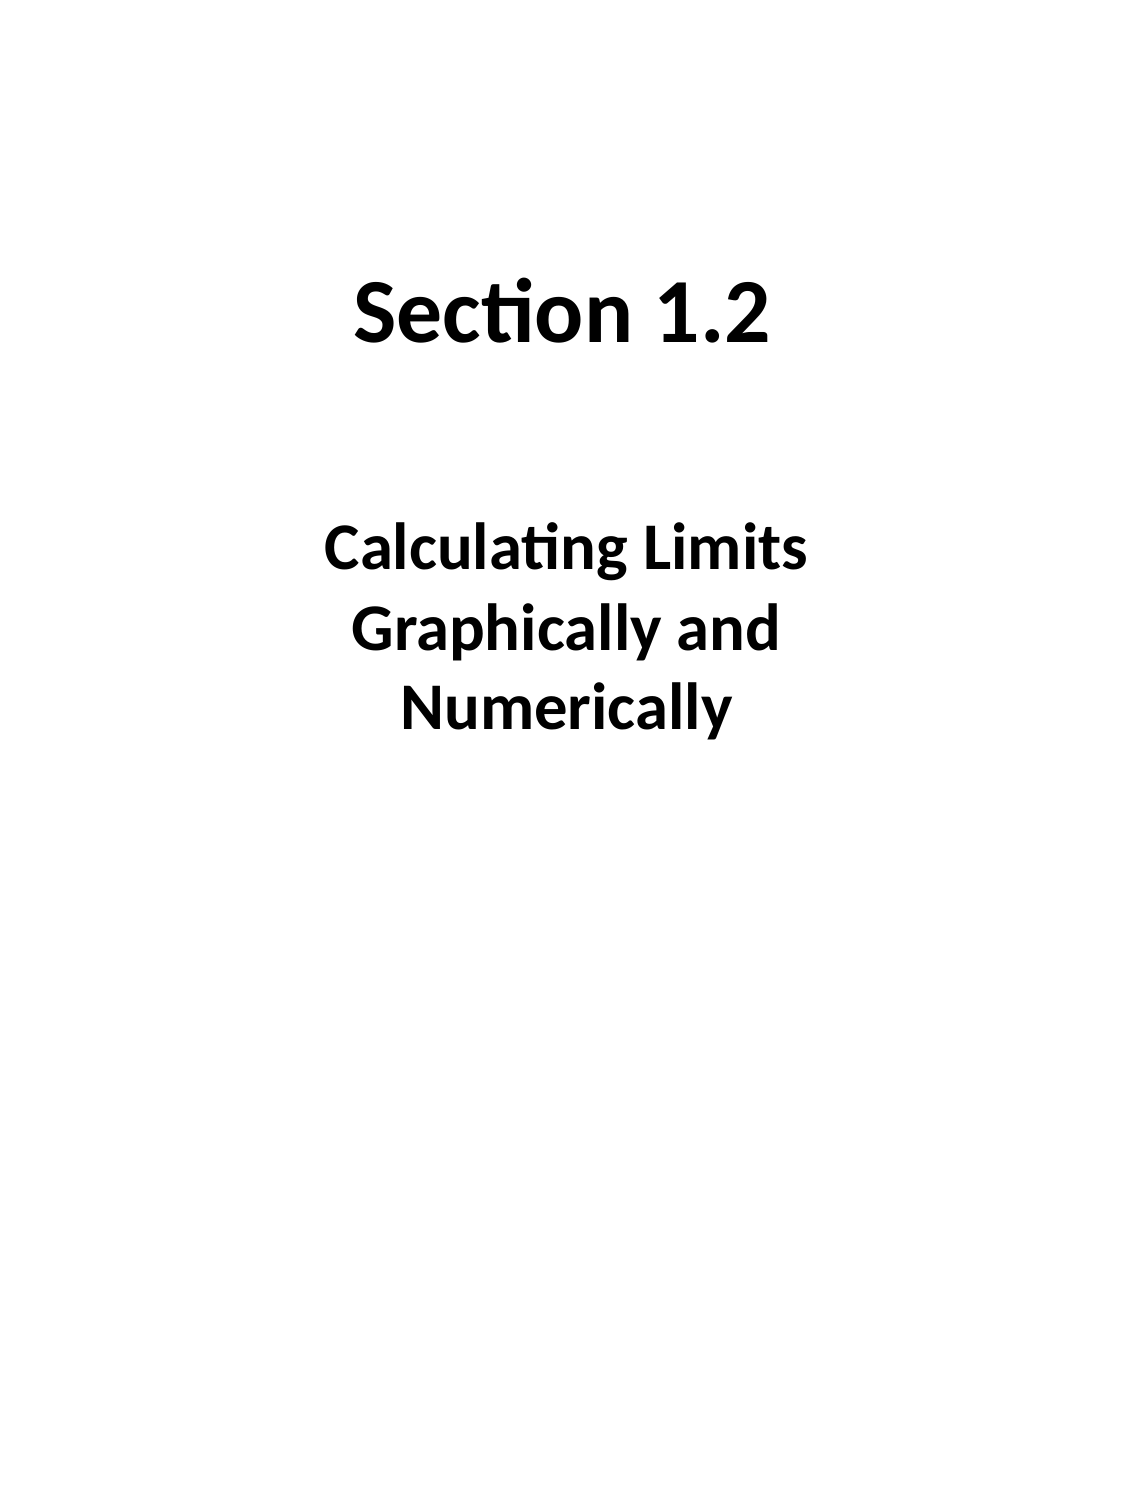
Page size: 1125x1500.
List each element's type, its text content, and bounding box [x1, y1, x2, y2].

text_box [750, 626, 775, 688]
text_box Section 1.2 [84, 144, 1041, 467]
text_box Calculating Limits Graphically and Numerically [173, 495, 961, 879]
